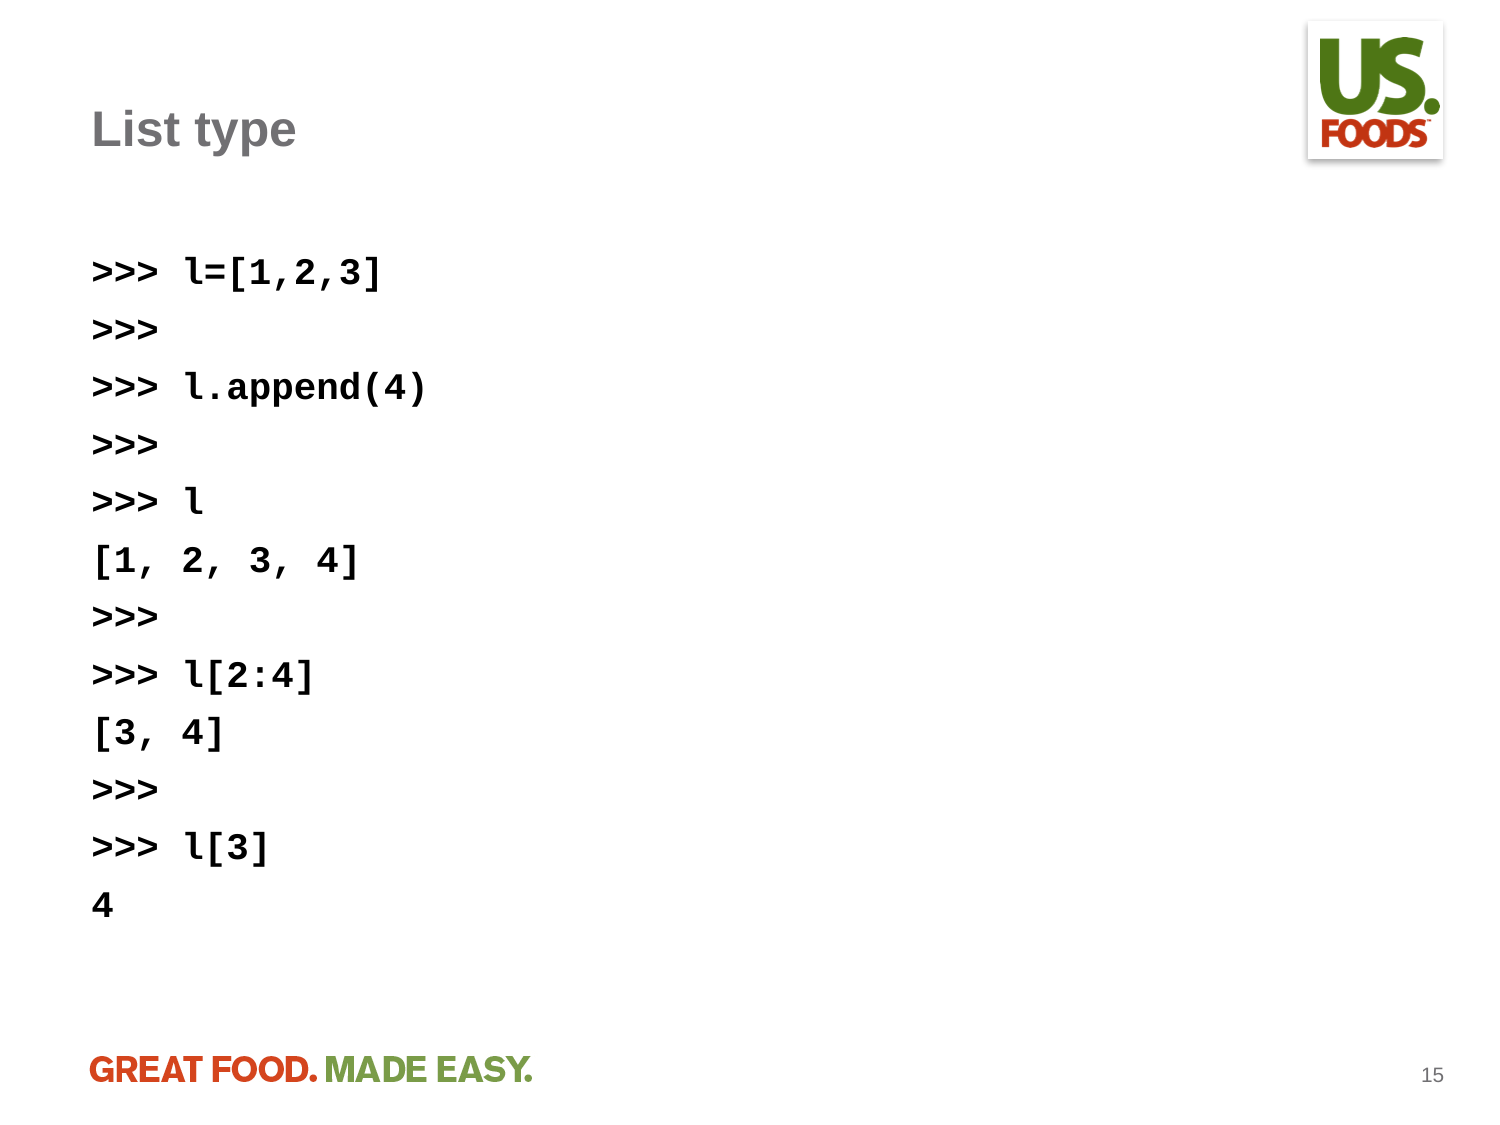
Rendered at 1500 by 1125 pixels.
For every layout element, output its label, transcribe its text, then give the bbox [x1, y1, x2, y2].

picture [66, 1018, 557, 1117]
list >>> l=[1,2,3] >>> >>> l.append(4) >>> >>> l [1, 2, 3, 4] >>> >>> l[2:4] [3, 4] >>> >>> l[3] 4 [91, 246, 1393, 938]
picture [1320, 37, 1440, 148]
title List type [91, 16, 1277, 157]
